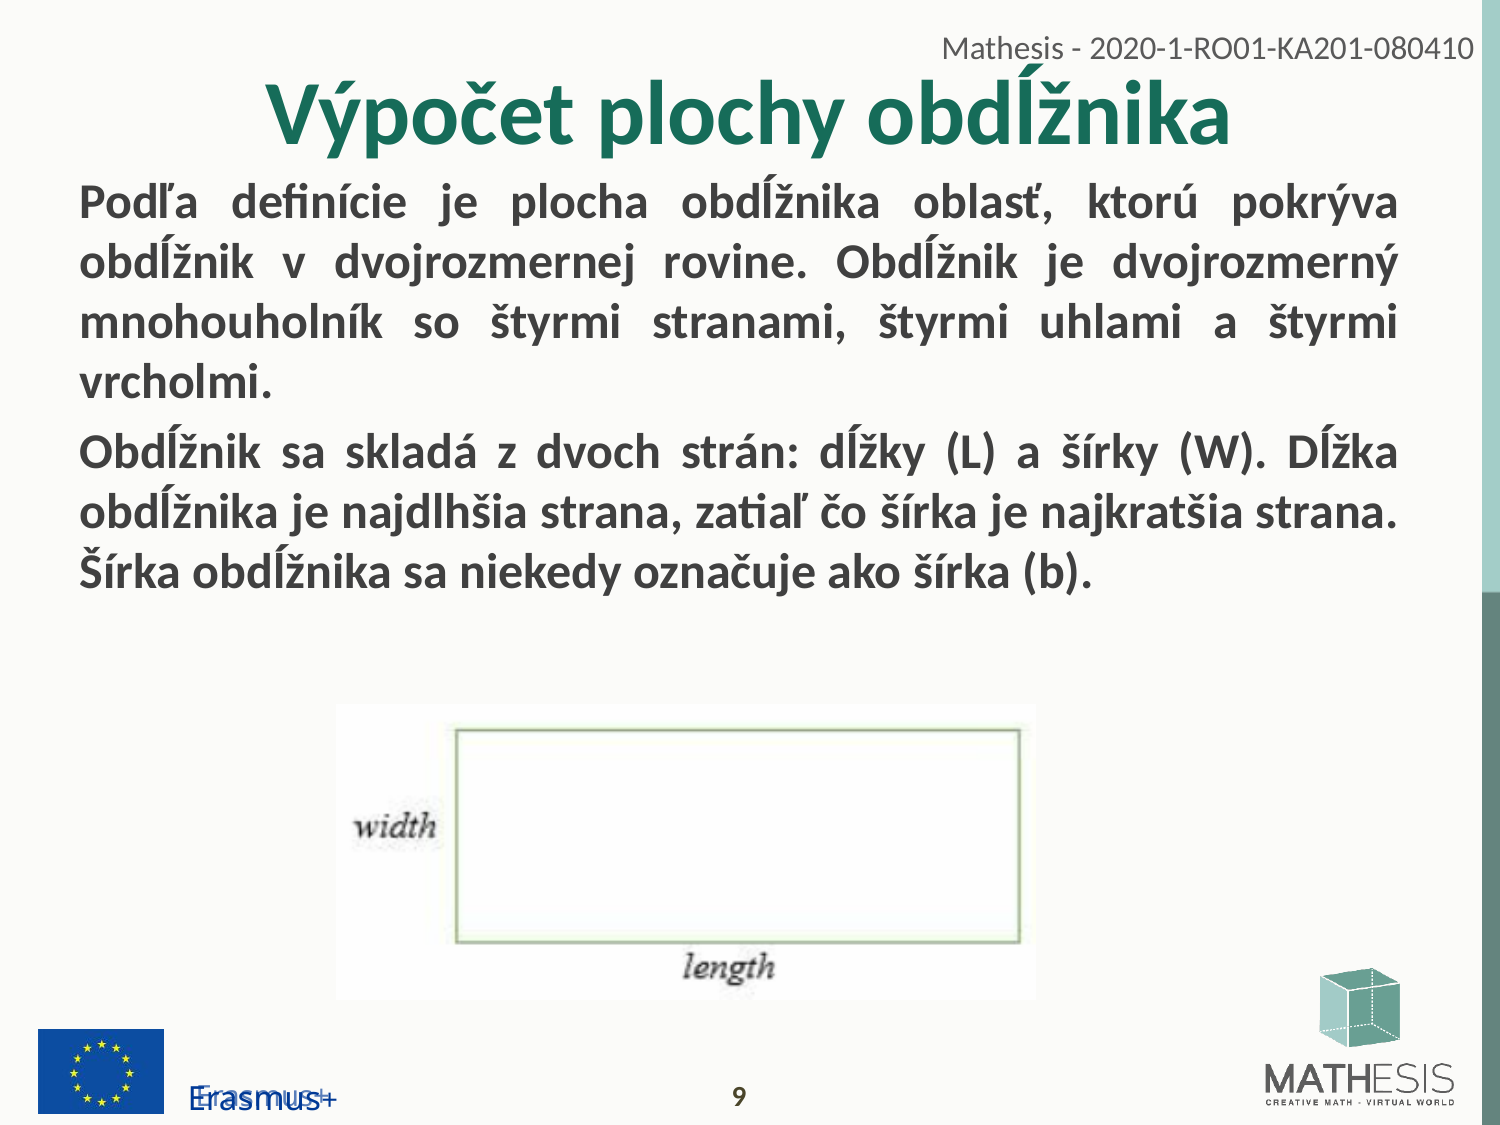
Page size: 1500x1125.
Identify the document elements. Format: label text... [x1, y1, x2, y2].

list Podľa definície je plocha obdĺžnika oblasť, ktorú pokrýva obdĺžnik v dvojrozmernej rovine. Obdĺžnik je dvojrozmerný mnohouholník so štyrmi stranami, štyrmi uhlami a štyrmi vrcholmi. Obdĺžnik sa skladá z dvoch strán: dĺžky (L) a šírky (W). Dĺžka obdĺžnika je najdlhšia strana, zatiaľ čo šírka je najkratšia strana. Šírka obdĺžnika sa niekedy označuje ako šírka (b). [64, 161, 1415, 904]
title Výpočet plochy obdĺžnika [75, 45, 1425, 233]
picture [38, 1029, 164, 1114]
picture [336, 703, 1036, 1000]
